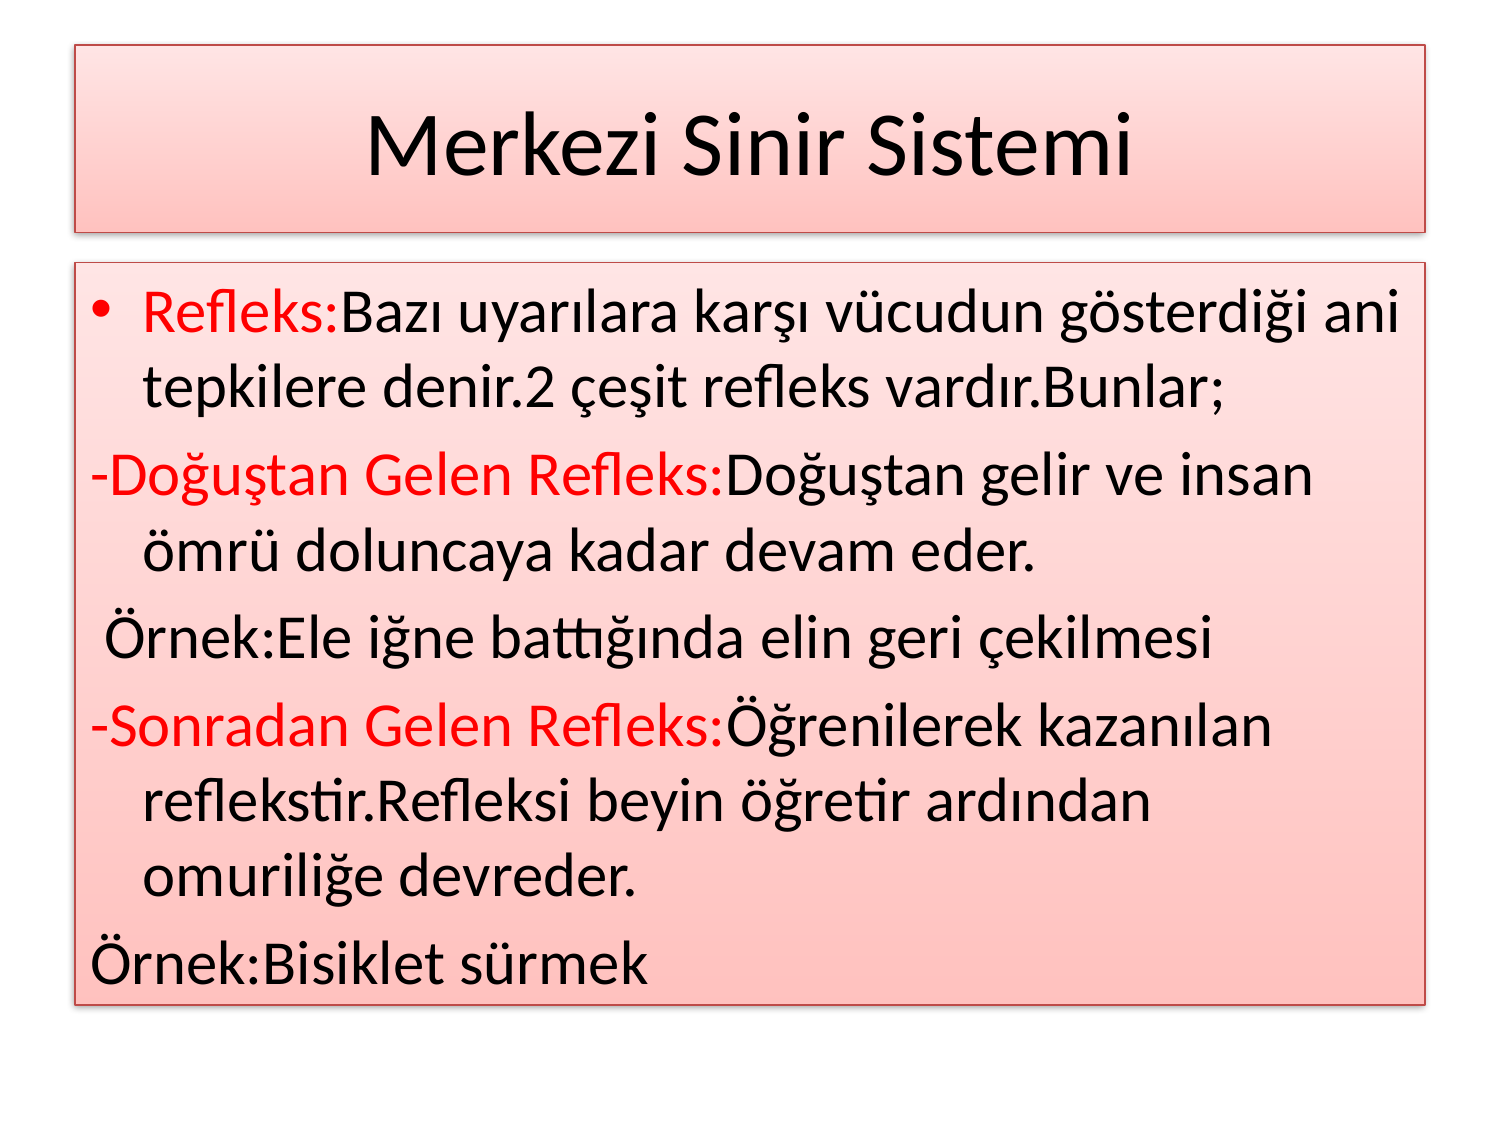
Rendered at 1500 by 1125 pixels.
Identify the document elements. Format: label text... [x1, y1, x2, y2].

title Merkezi Sinir Sistemi [74, 44, 1426, 233]
list Refleks:Bazı uyarılara karşı vücudun gösterdiği ani tepkilere denir.2 çeşit refleks vardır.Bunlar; -Doğuştan Gelen Refleks:Doğuştan gelir ve insan ömrü doluncaya kadar devam eder. Örnek:Ele iğne battığında elin geri çekilmesi -Sonradan Gelen Refleks:Öğrenilerek kazanılan reflekstir.Refleksi beyin öğretir ardından omuriliğe devreder. Örnek:Bisiklet sürmek [74, 262, 1426, 1006]
